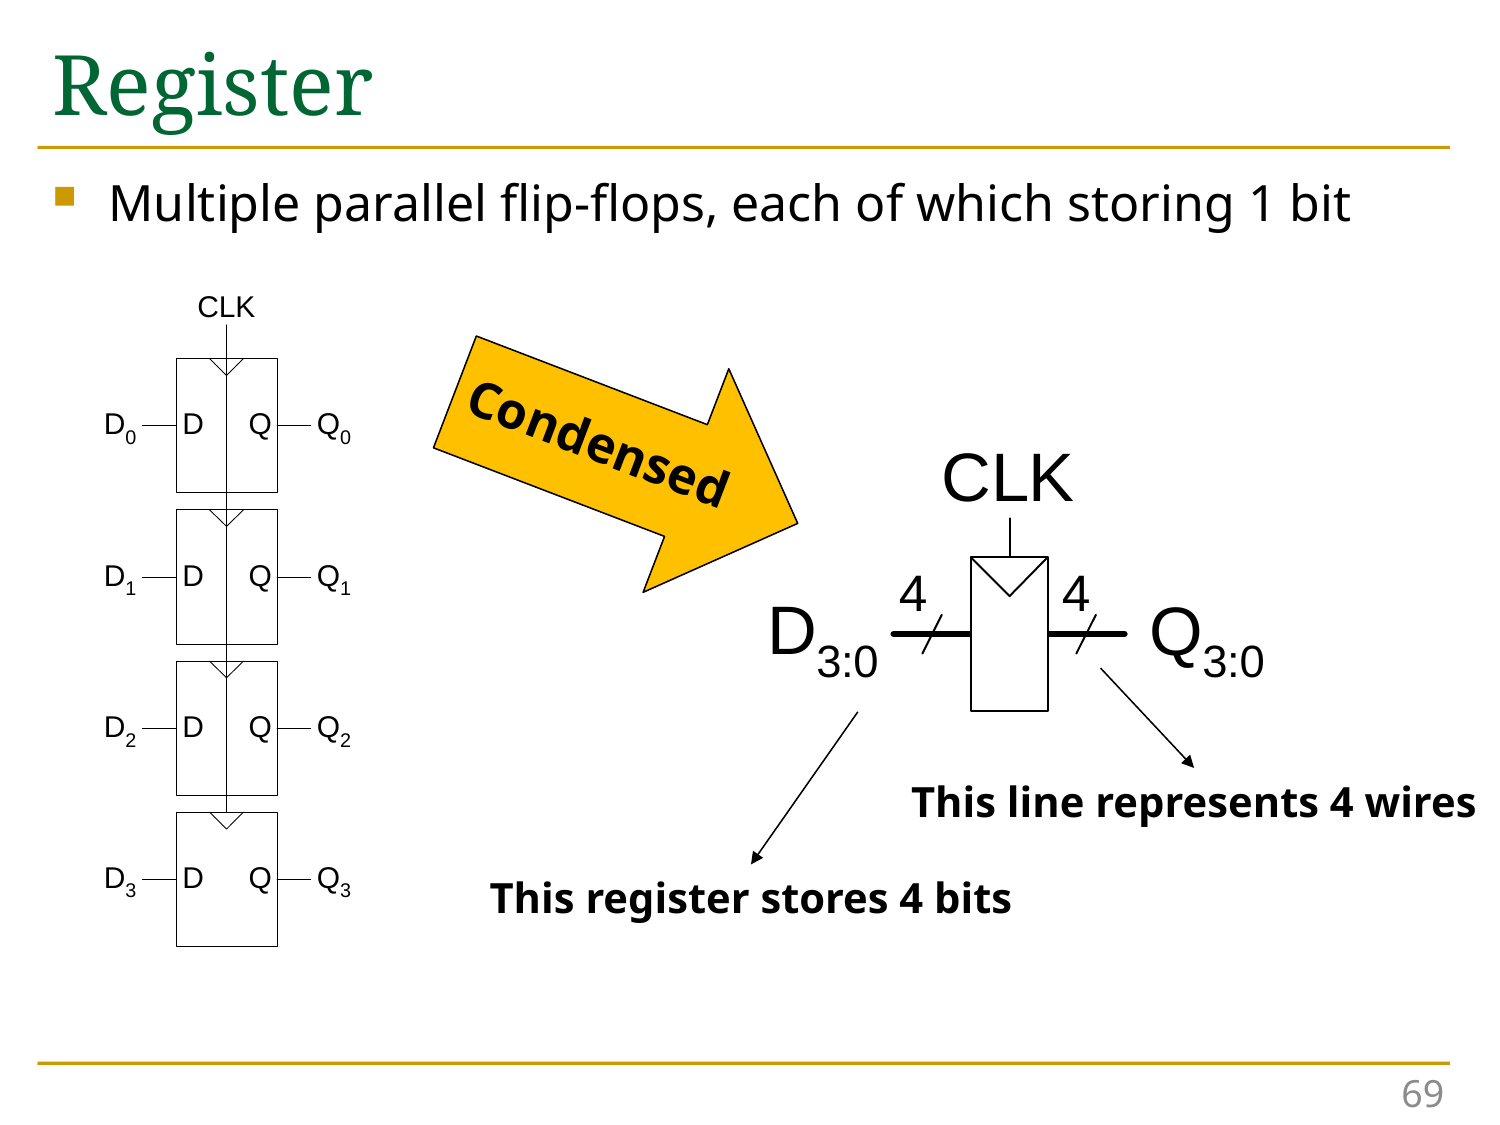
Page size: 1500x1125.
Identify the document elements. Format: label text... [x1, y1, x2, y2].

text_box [46, 270, 407, 951]
text_box Condensed [433, 336, 702, 593]
text_box Condensed [719, 368, 740, 392]
text_box This line represents 4 wires [896, 767, 1492, 833]
text_box This register stores 4 bits [474, 864, 1028, 930]
slide_number 69 [1121, 1066, 1460, 1125]
title Register [37, 24, 1450, 163]
list Multiple parallel flip-flops, each of which storing 1 bit [37, 163, 1450, 1016]
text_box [707, 394, 1309, 723]
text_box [1100, 667, 1195, 769]
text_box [750, 711, 858, 865]
